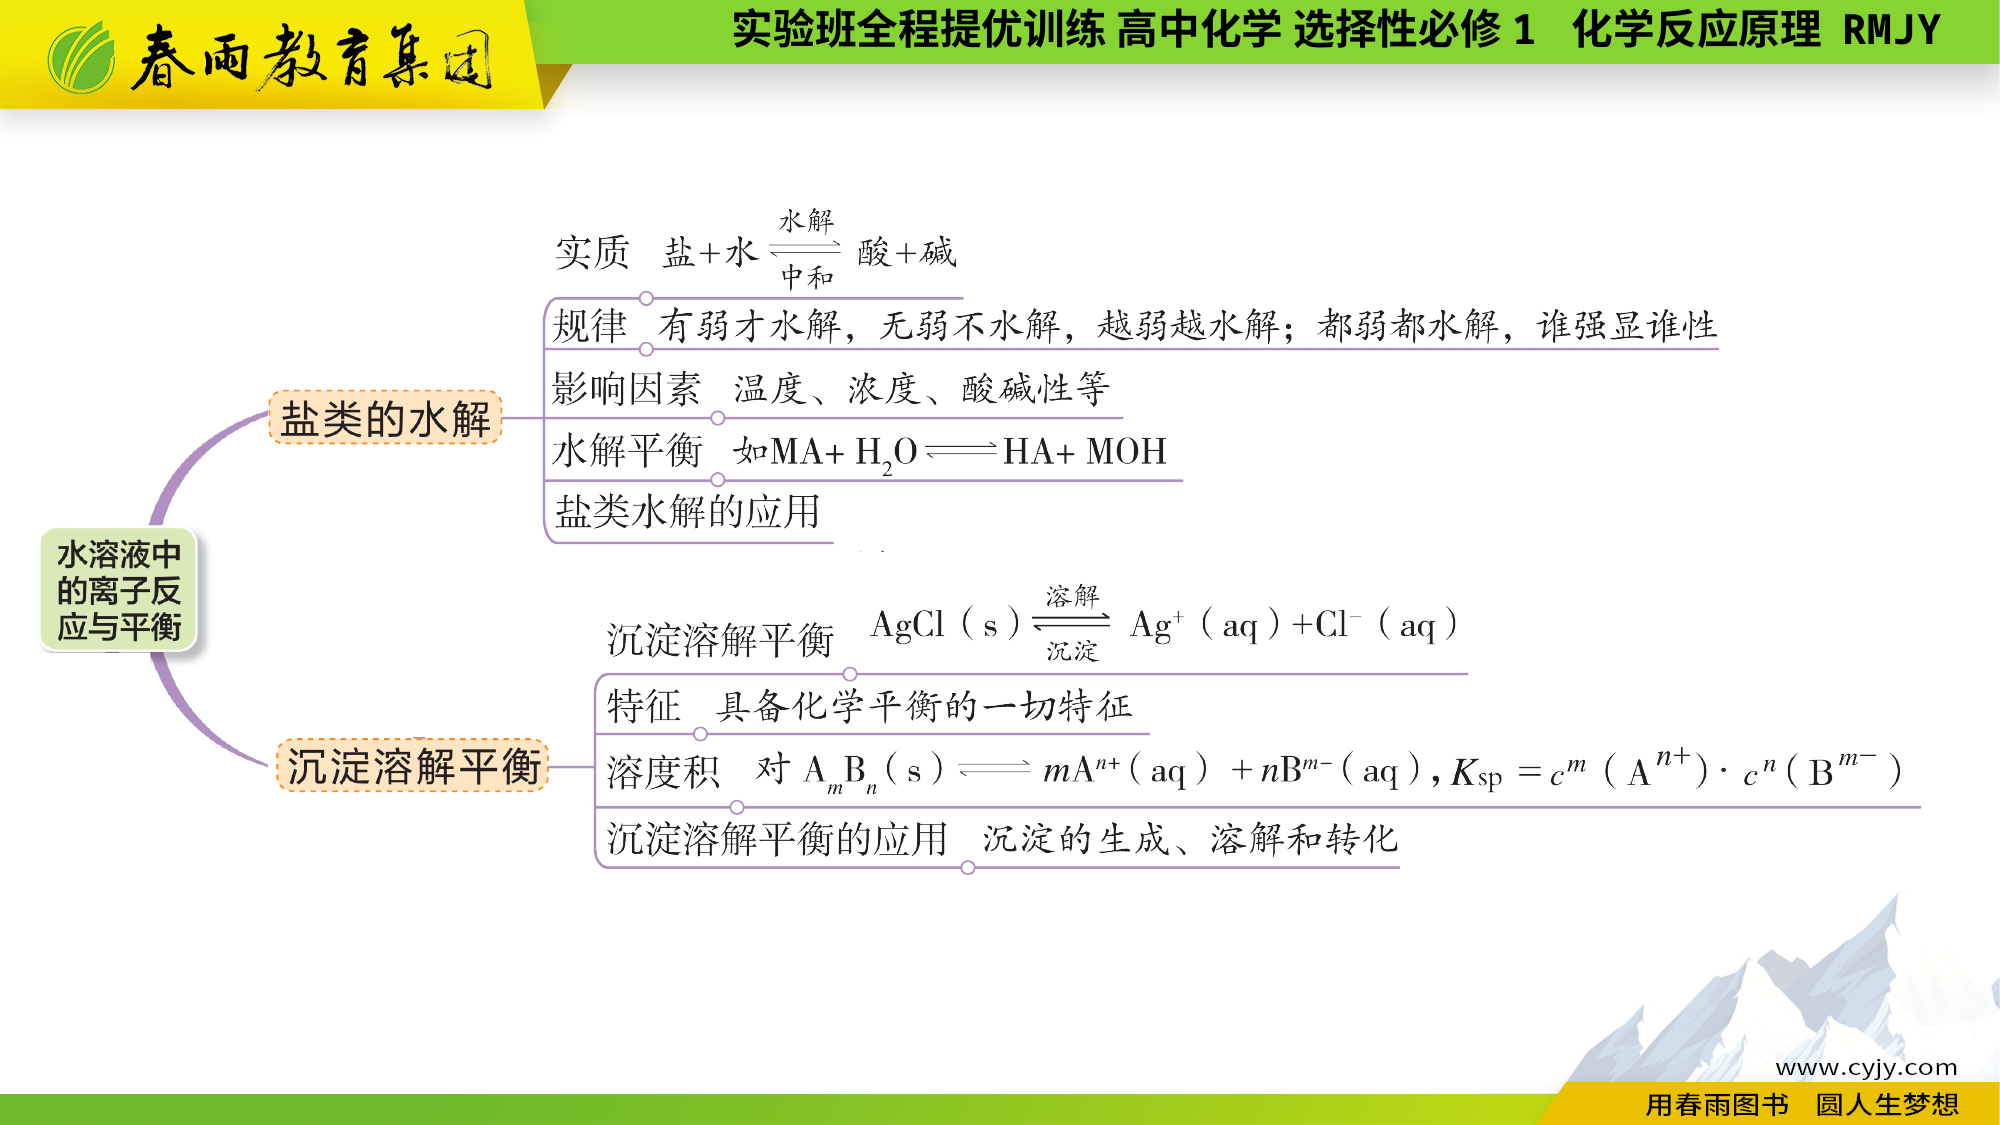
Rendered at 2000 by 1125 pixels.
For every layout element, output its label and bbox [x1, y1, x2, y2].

text_box [137, 204, 1922, 875]
picture [0, 0, 2000, 1125]
